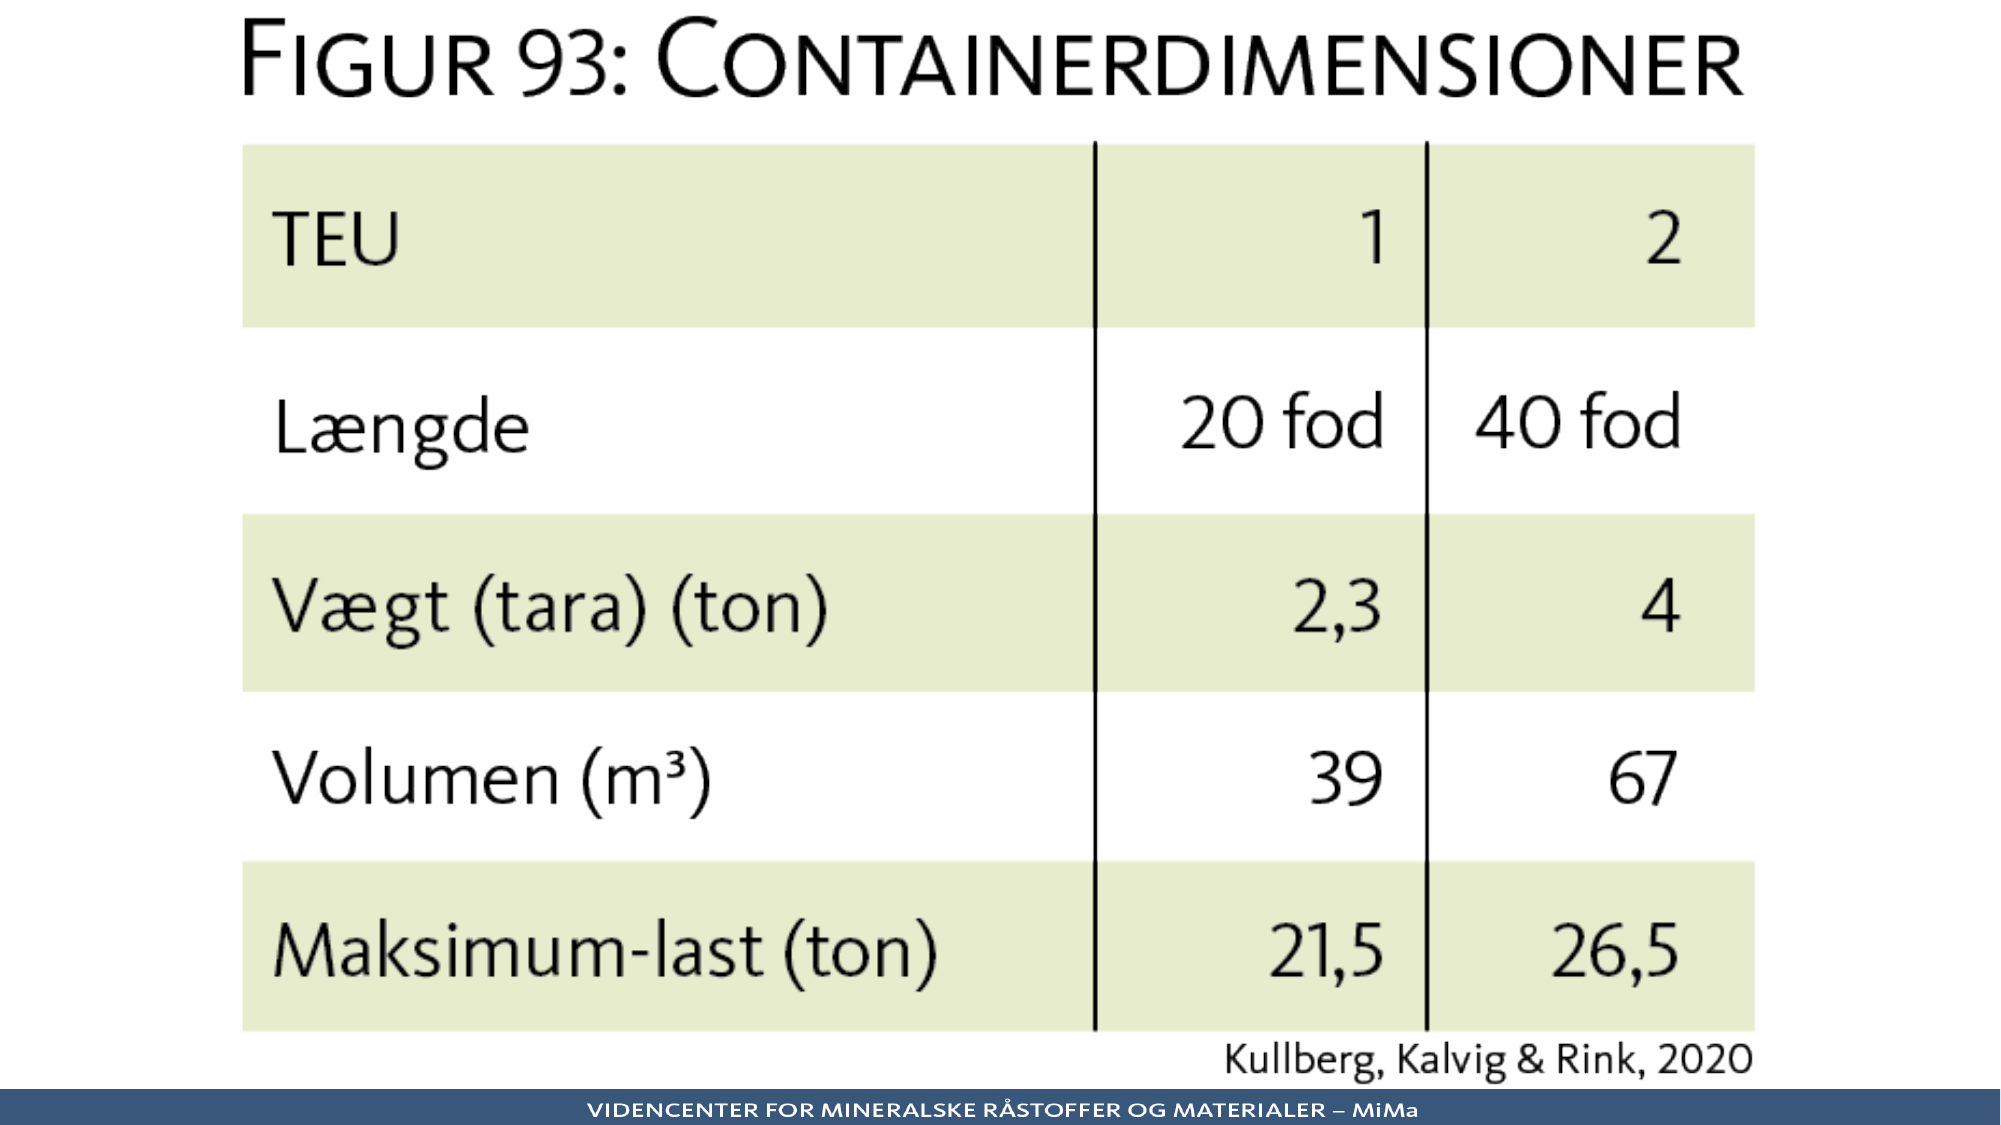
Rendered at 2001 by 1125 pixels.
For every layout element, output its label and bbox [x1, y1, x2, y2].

picture [232, 0, 1768, 1087]
picture [0, 1089, 2001, 1125]
